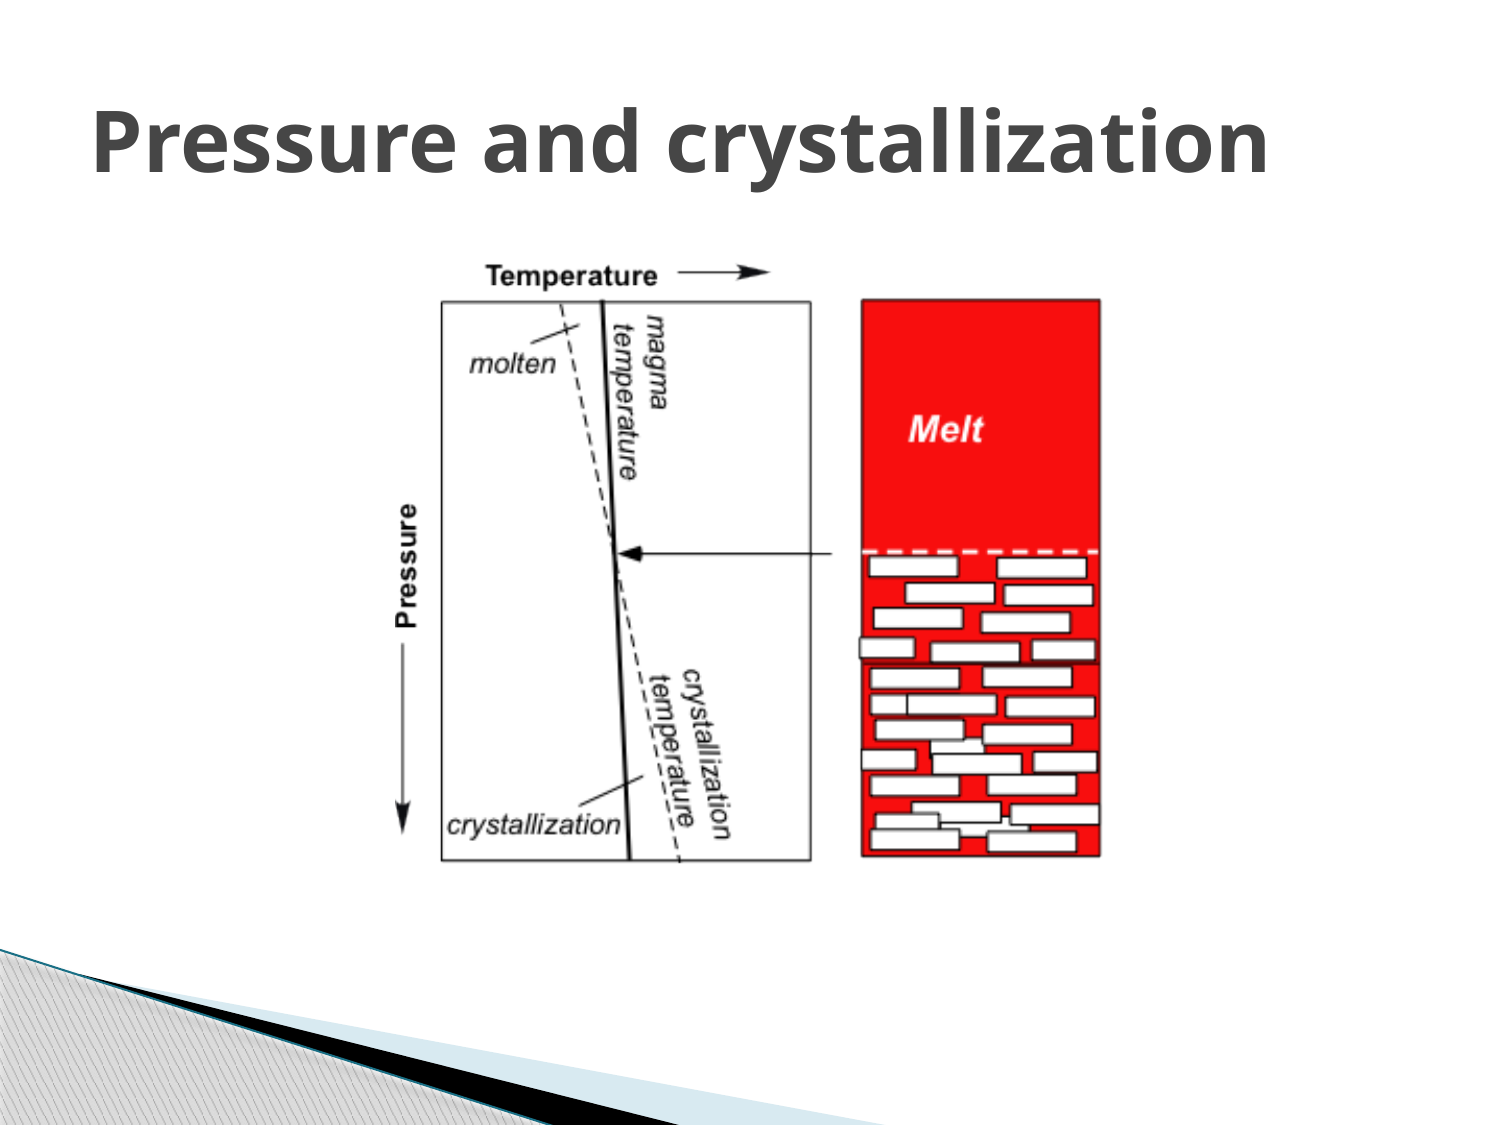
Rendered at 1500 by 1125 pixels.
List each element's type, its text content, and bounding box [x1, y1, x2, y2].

picture [395, 259, 1105, 866]
title Pressure and crystallization [75, 45, 1425, 233]
